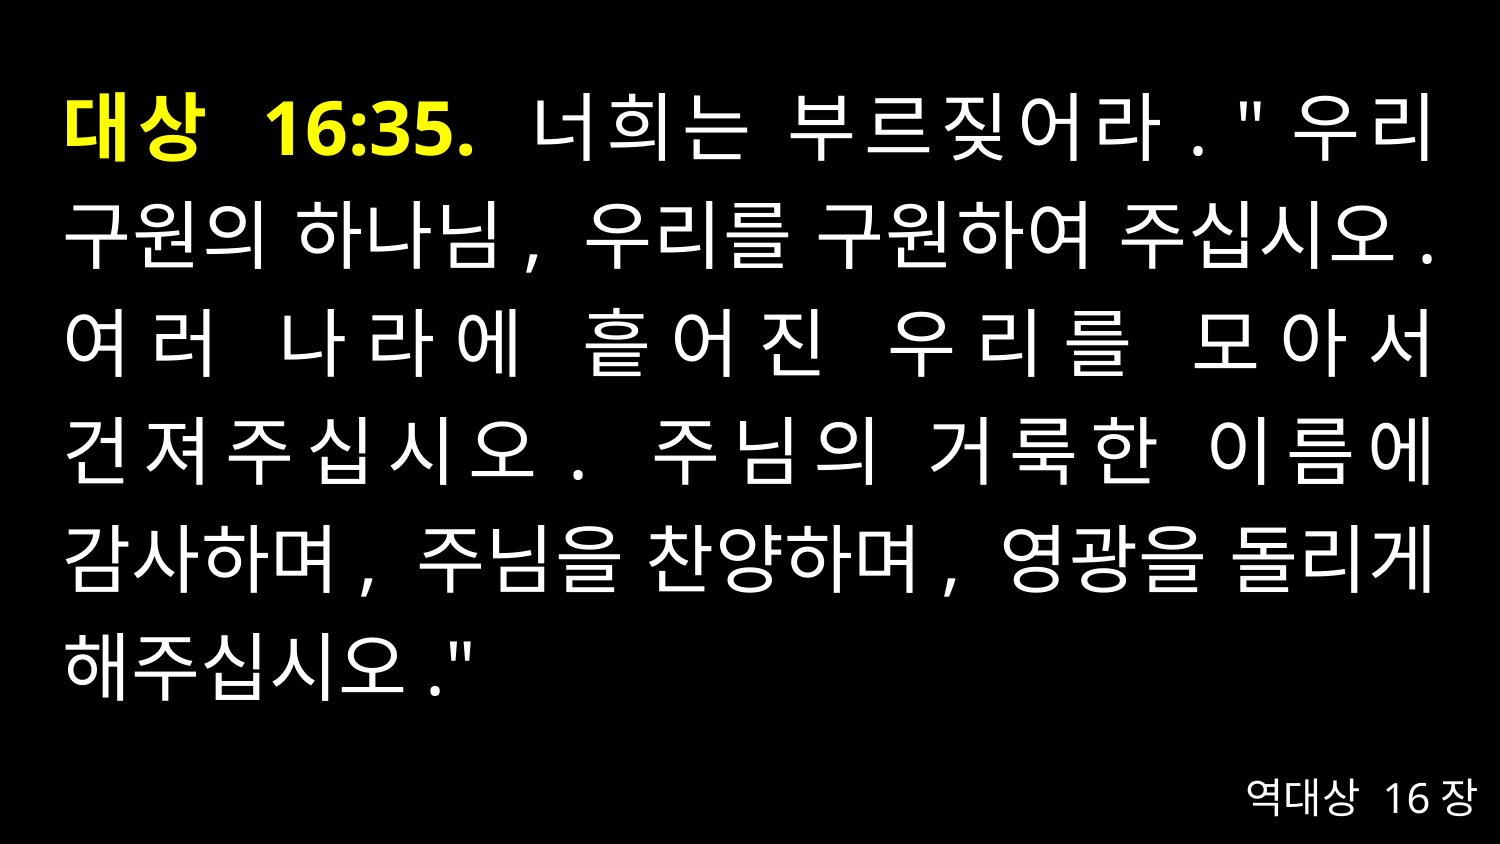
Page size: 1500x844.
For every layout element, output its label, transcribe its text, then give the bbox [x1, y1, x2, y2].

subtitle 역대상 16장 [916, 770, 1500, 844]
title 대상 16:35. 너희는 부르짖어라. "우리 구원의 하나님, 우리를 구원하여 주십시오. 여러 나라에 흩어진 우리를 모아서 건져주십시오. 주님의 거룩한 이름에 감사하며, 주님을 찬양하며, 영광을 돌리게 해주십시오." [0, 0, 1500, 844]
